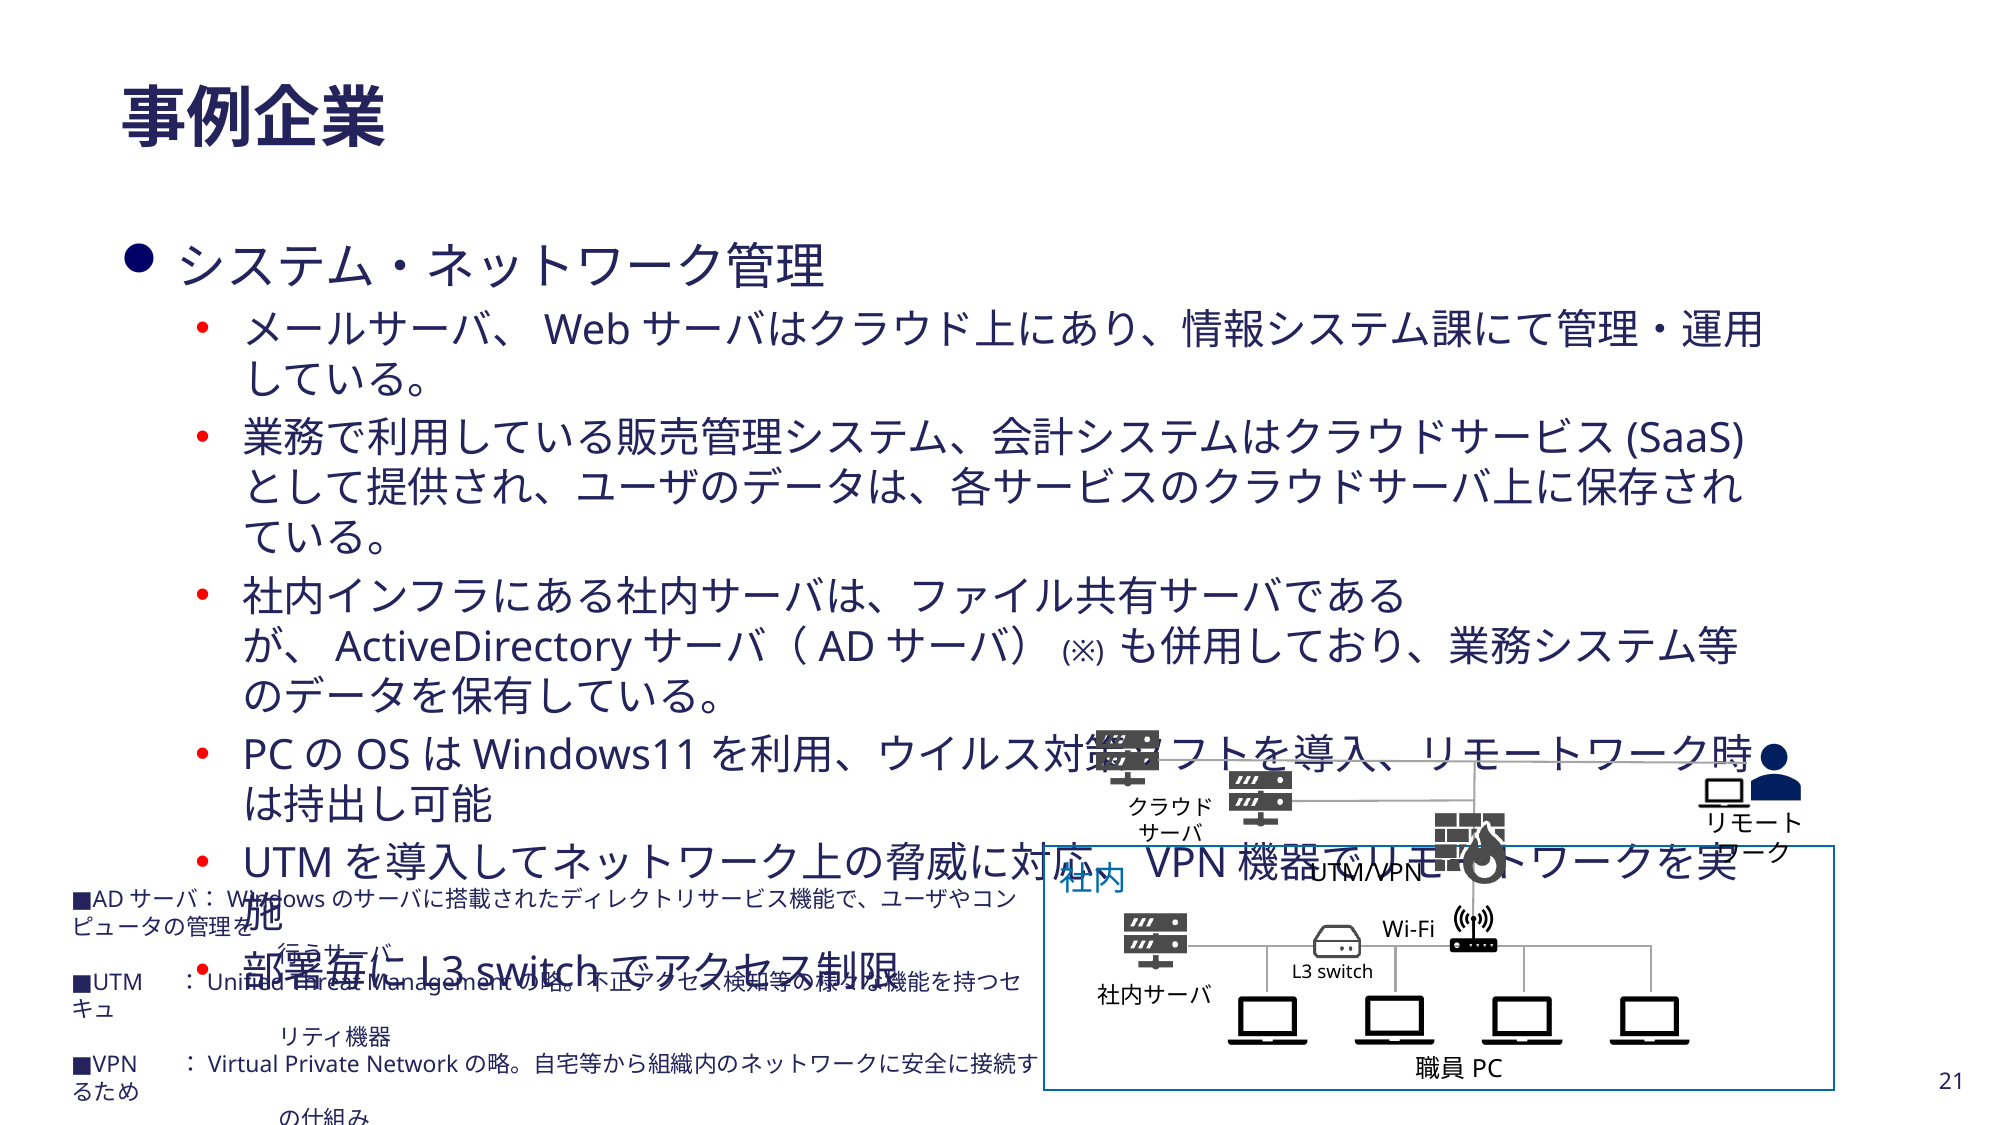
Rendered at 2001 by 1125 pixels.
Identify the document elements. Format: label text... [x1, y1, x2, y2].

text_box ■ADサーバ：Windowsのサーバに搭載されたディレクトリサービス機能で、ユーザやコンピュータの管理を 行うサーバ ■UTM ：Unified Threat Managementの略。不正アクセス検知等の様々な機能を持つセキュ リティ機器 ■VPN ：Virtual Private Networkの略。自宅等から組織内のネットワークに安全に接続するため の仕組み ■L3 switch：ネットワークを論理的に分割できるネットワーク機器 [56, 877, 1057, 1125]
list システム・ネットワーク管理 メールサーバ、Webサーバはクラウド上にあり、情報システム課にて管理・運用している。 業務で利用している販売管理システム、会計システムはクラウドサービス(SaaS)として提供され、ユーザのデータは、各サービスのクラウドサーバ上に保存されている。 社内インフラにある社内サーバは、ファイル共有サーバであるが、ActiveDirectoryサーバ（ADサーバ）(※) も併用しており、業務システム等のデータを保有している。 PCのOSはWindows11を利用、ウイルス対策ソフトを導入、リモートワーク時は持出し可能 UTMを導入してネットワーク上の脅威に対応、VPN機器でリモートワークを実施 部署毎にL3 switchでアクセス制限 [105, 226, 1790, 877]
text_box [1034, 726, 1834, 1092]
slide_number 21 [1513, 1058, 1981, 1107]
title 事例企業 [105, 51, 1428, 163]
